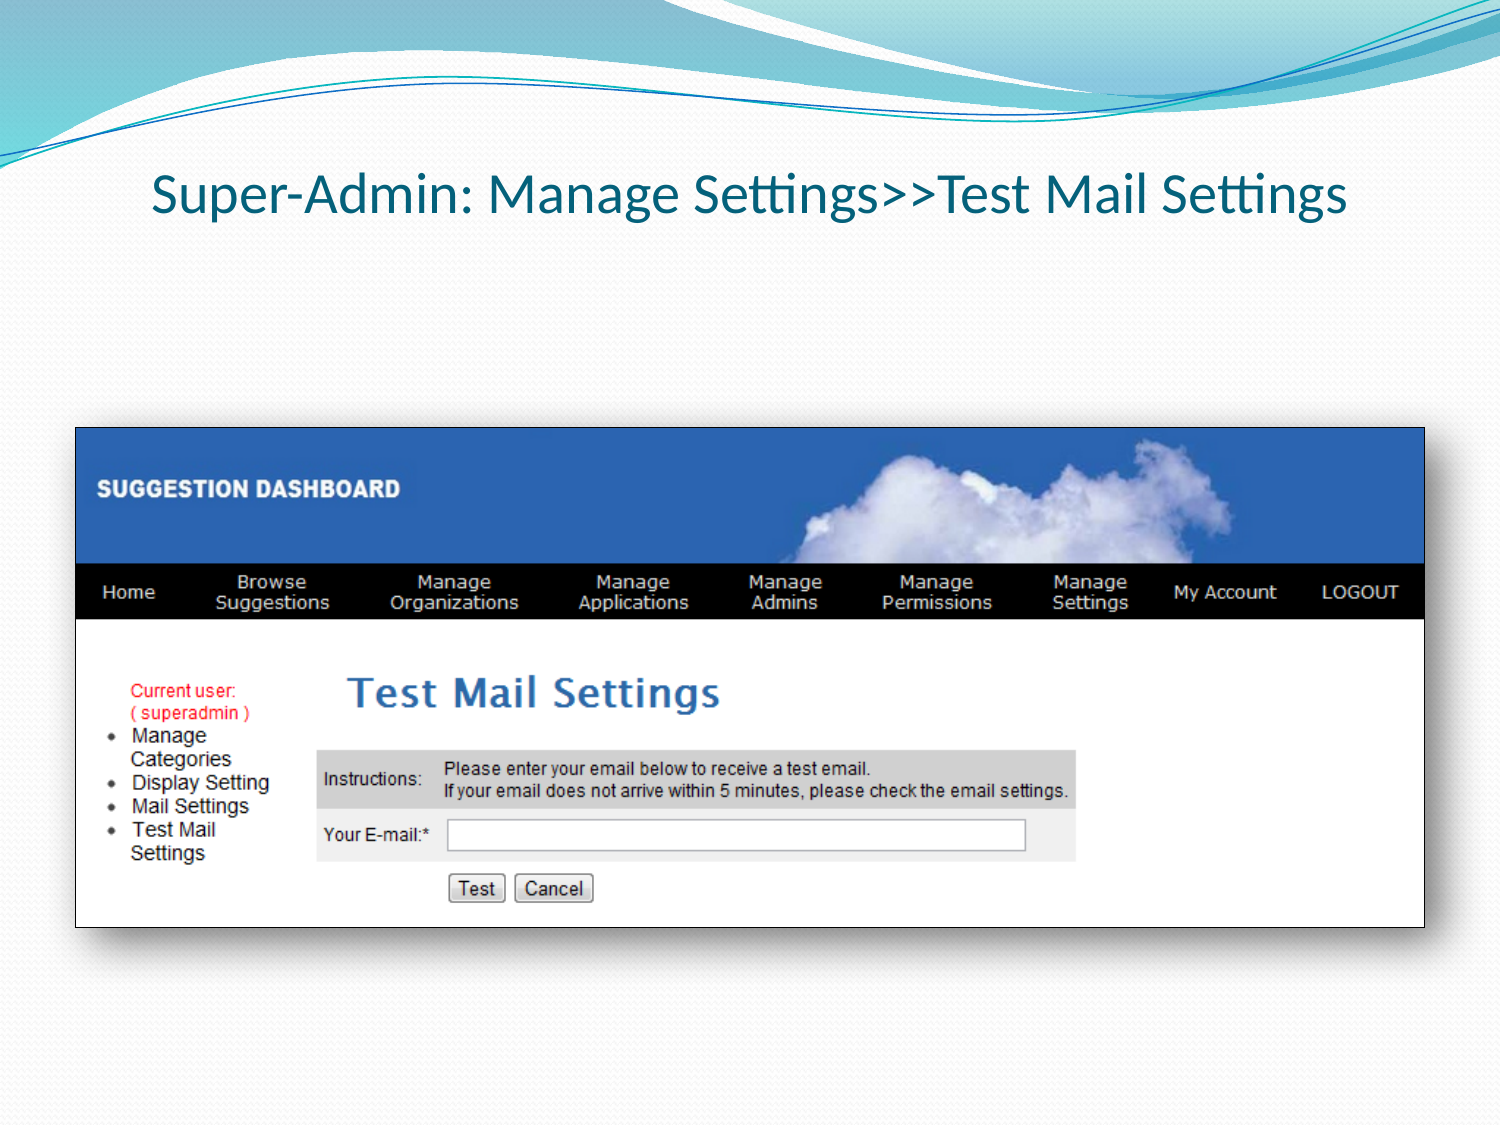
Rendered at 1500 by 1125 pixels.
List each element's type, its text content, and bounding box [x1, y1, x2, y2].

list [74, 427, 1426, 928]
title Super-Admin: Manage Settings>>Test Mail Settings [75, 50, 1425, 225]
